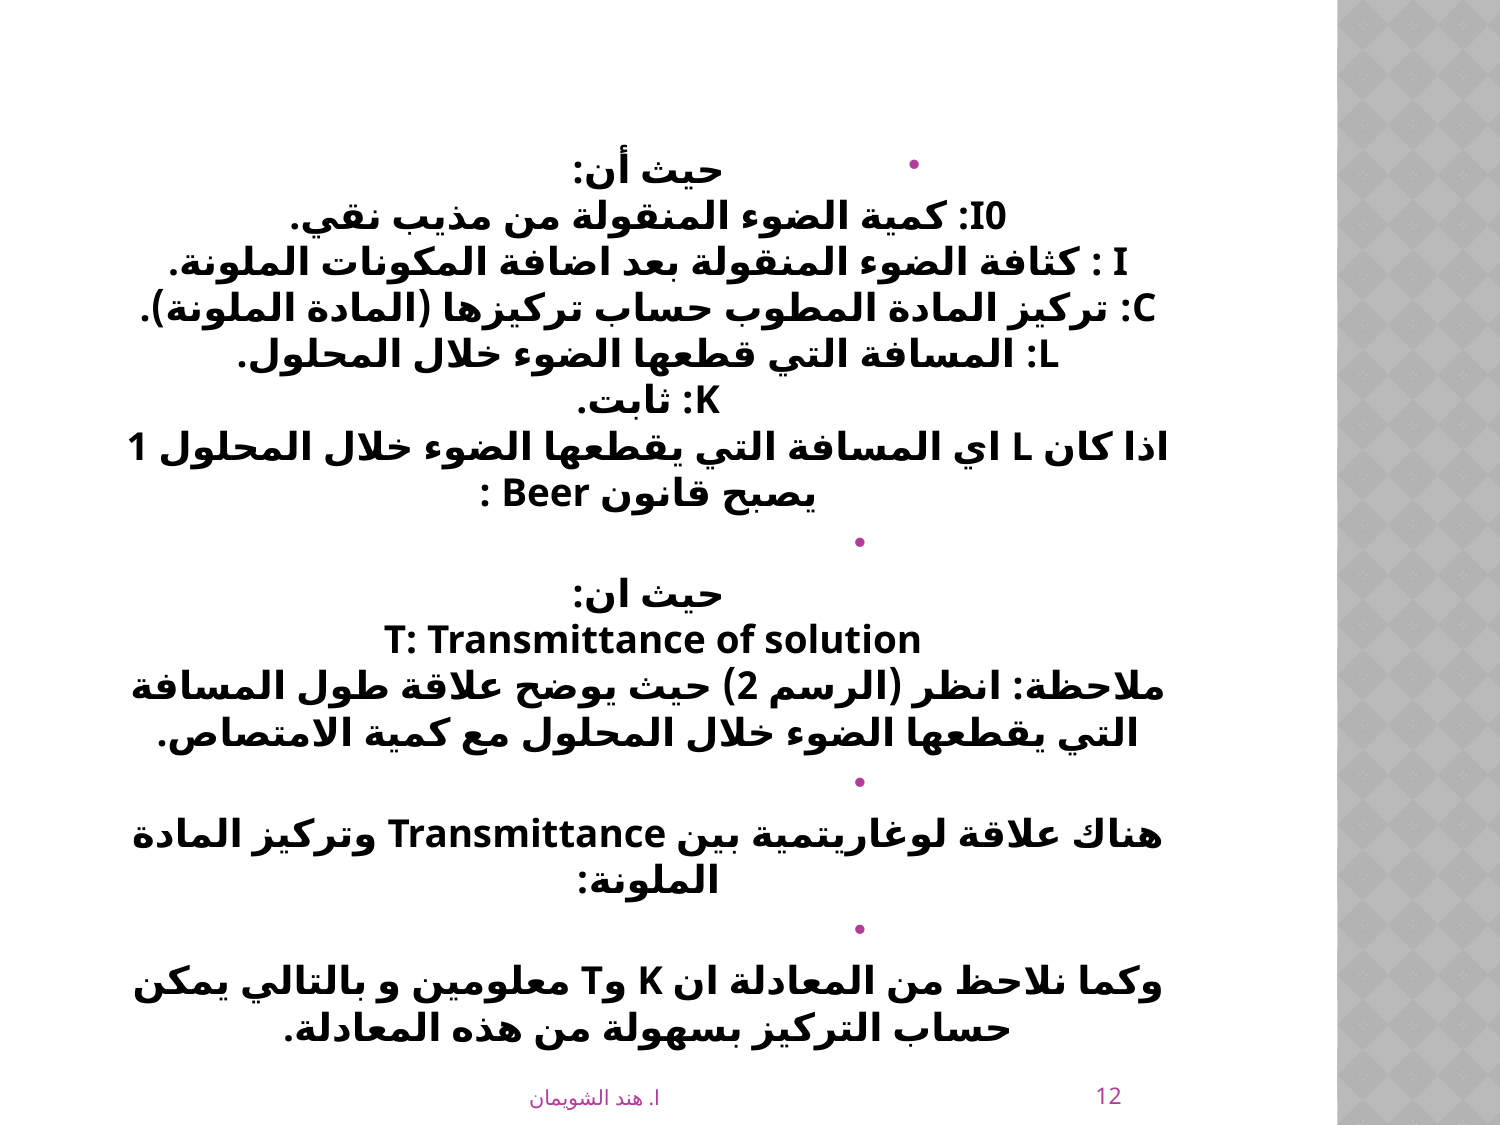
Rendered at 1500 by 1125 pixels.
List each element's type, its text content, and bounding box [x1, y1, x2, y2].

list حيث أن: I0: كمية الضوء المنقولة من مذيب نقي. I : كثافة الضوء المنقولة بعد اضافة المكونات الملونة. C: تركيز المادة المطوب حساب تركيزها (المادة الملونة). L: المسافة التي قطعها الضوء خلال المحلول. K: ثابت. اذا كان L اي المسافة التي يقطعها الضوء خلال المحلول 1 يصبح قانون Beer : حيث ان: T: Transmittance of solution ملاحظة: انظر (الرسم 2) حيث يوضح علاقة طول المسافة التي يقطعها الضوء خلال المحلول مع كمية الامتصاص. هناك علاقة لوغاريتمية بين Transmittance وتركيز المادة الملونة: وكما نلاحظ من المعادلة ان K وT معلومين و بالتالي يمكن حساب التركيز بسهولة من هذه المعادلة. [75, 137, 1263, 1059]
footer ا. هند الشويمان [75, 1075, 675, 1114]
slide_number 12 [1025, 1075, 1122, 1113]
